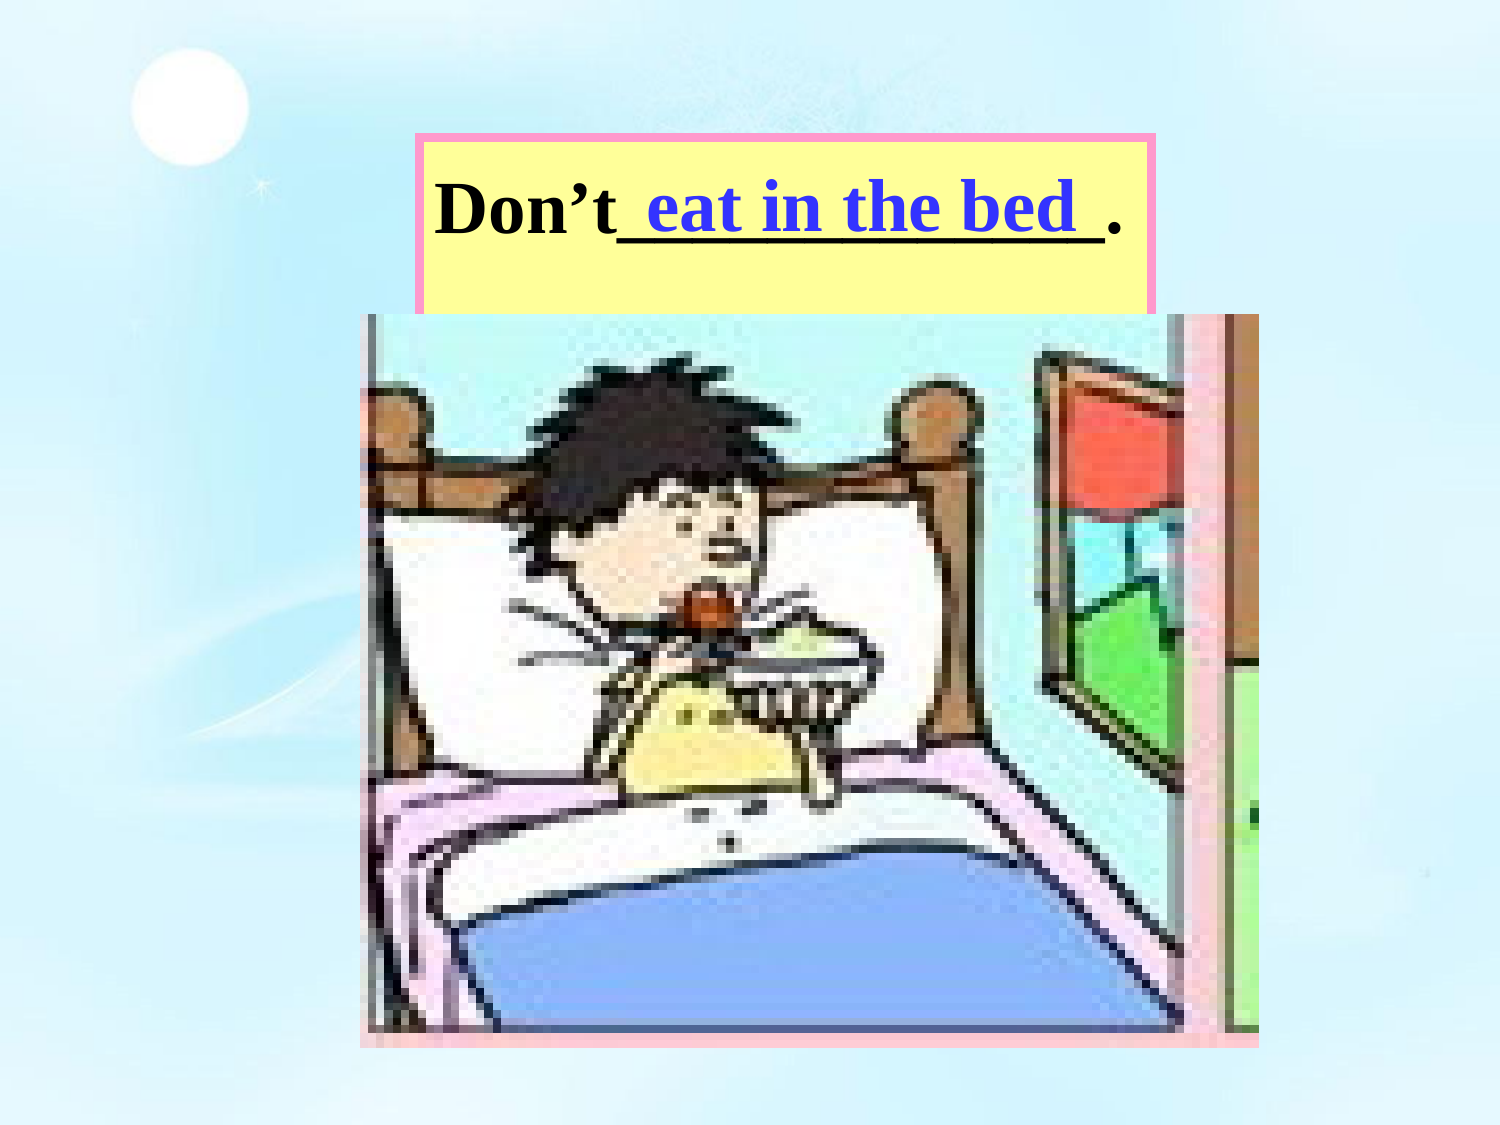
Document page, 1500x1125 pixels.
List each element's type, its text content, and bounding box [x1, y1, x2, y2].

text_box eat in the bed [631, 148, 1093, 254]
picture [0, 0, 1500, 1125]
list Don’t_____________. [419, 137, 1152, 312]
